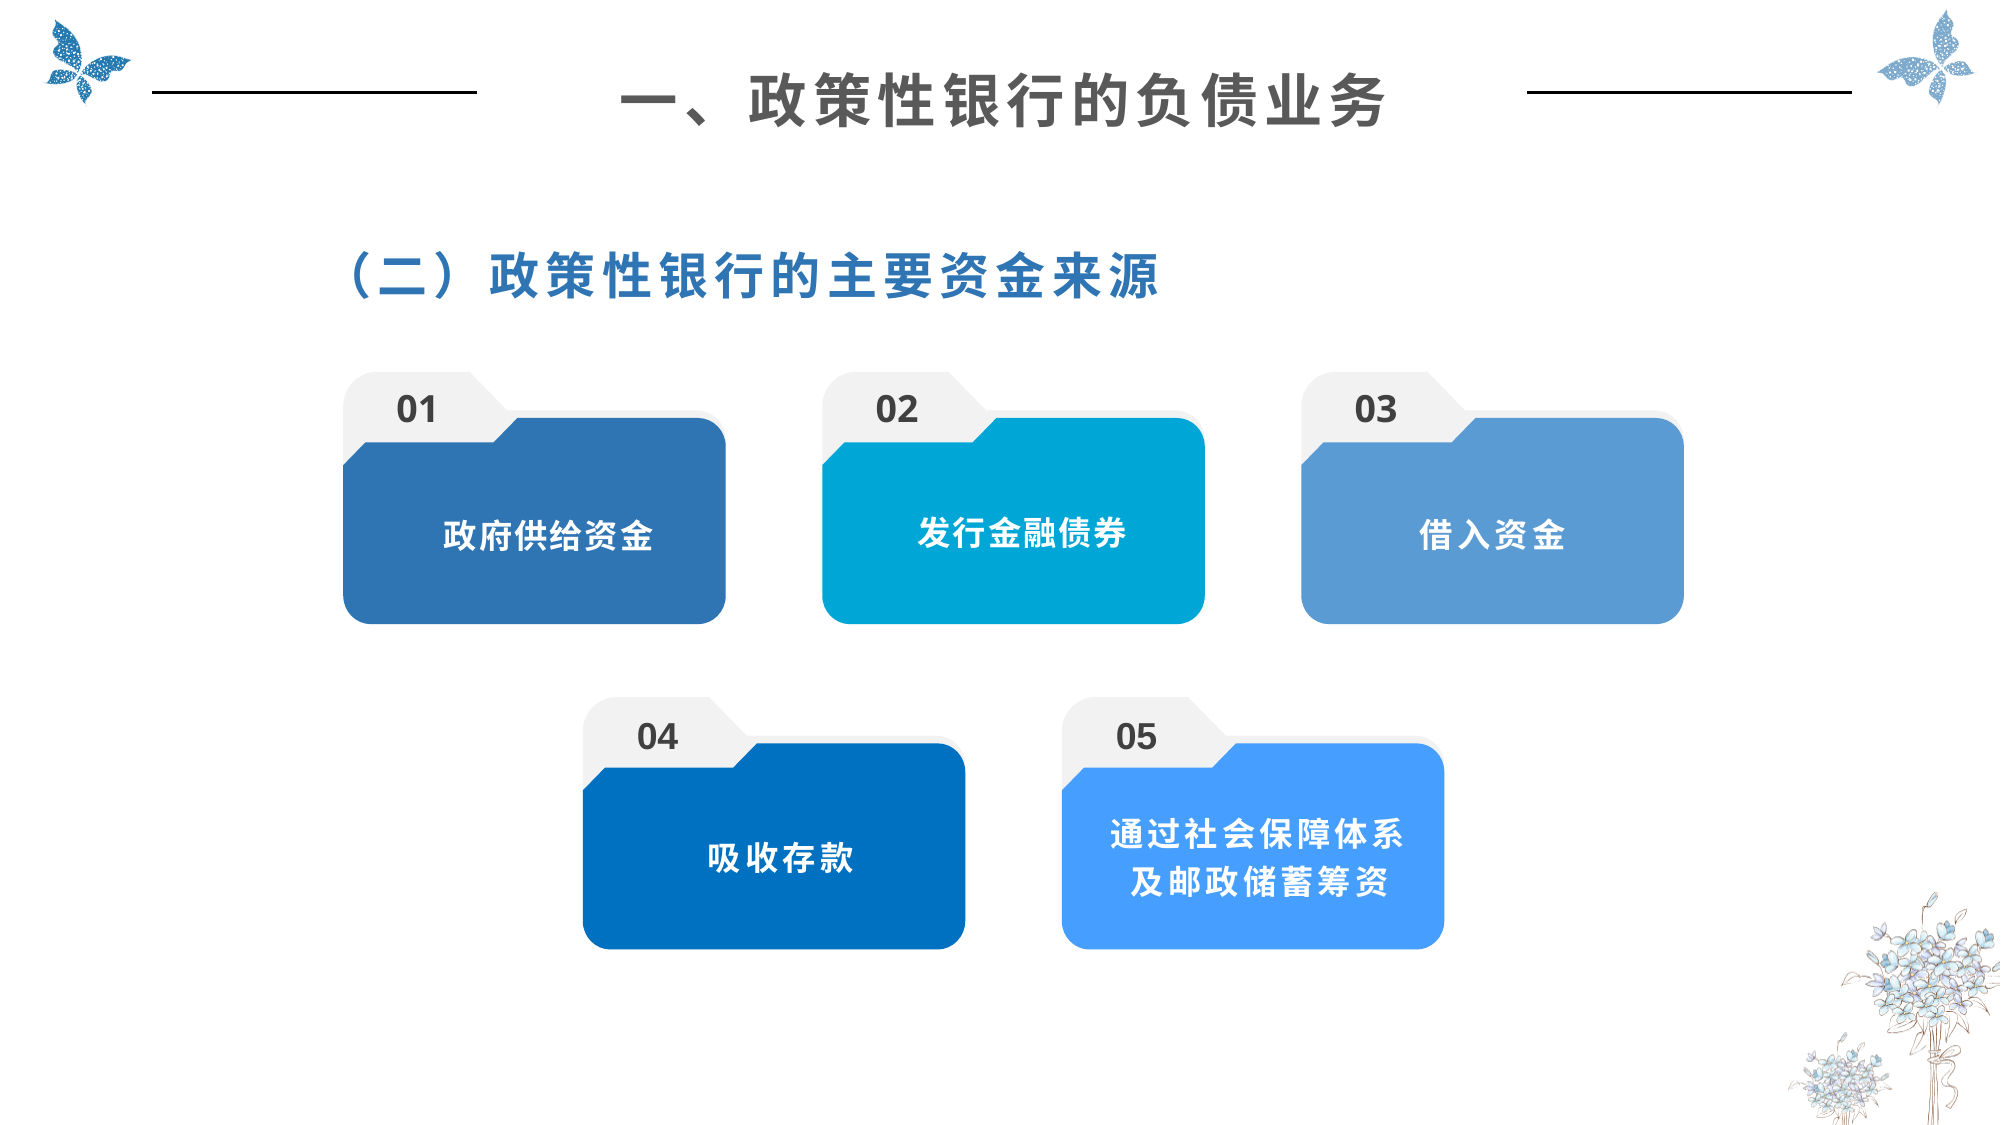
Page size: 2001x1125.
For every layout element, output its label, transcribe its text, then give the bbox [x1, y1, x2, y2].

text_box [151, 55, 1852, 142]
picture [1788, 892, 2000, 1125]
text_box （二）政策性银行的主要资金来源 [306, 237, 1174, 312]
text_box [343, 371, 1684, 950]
